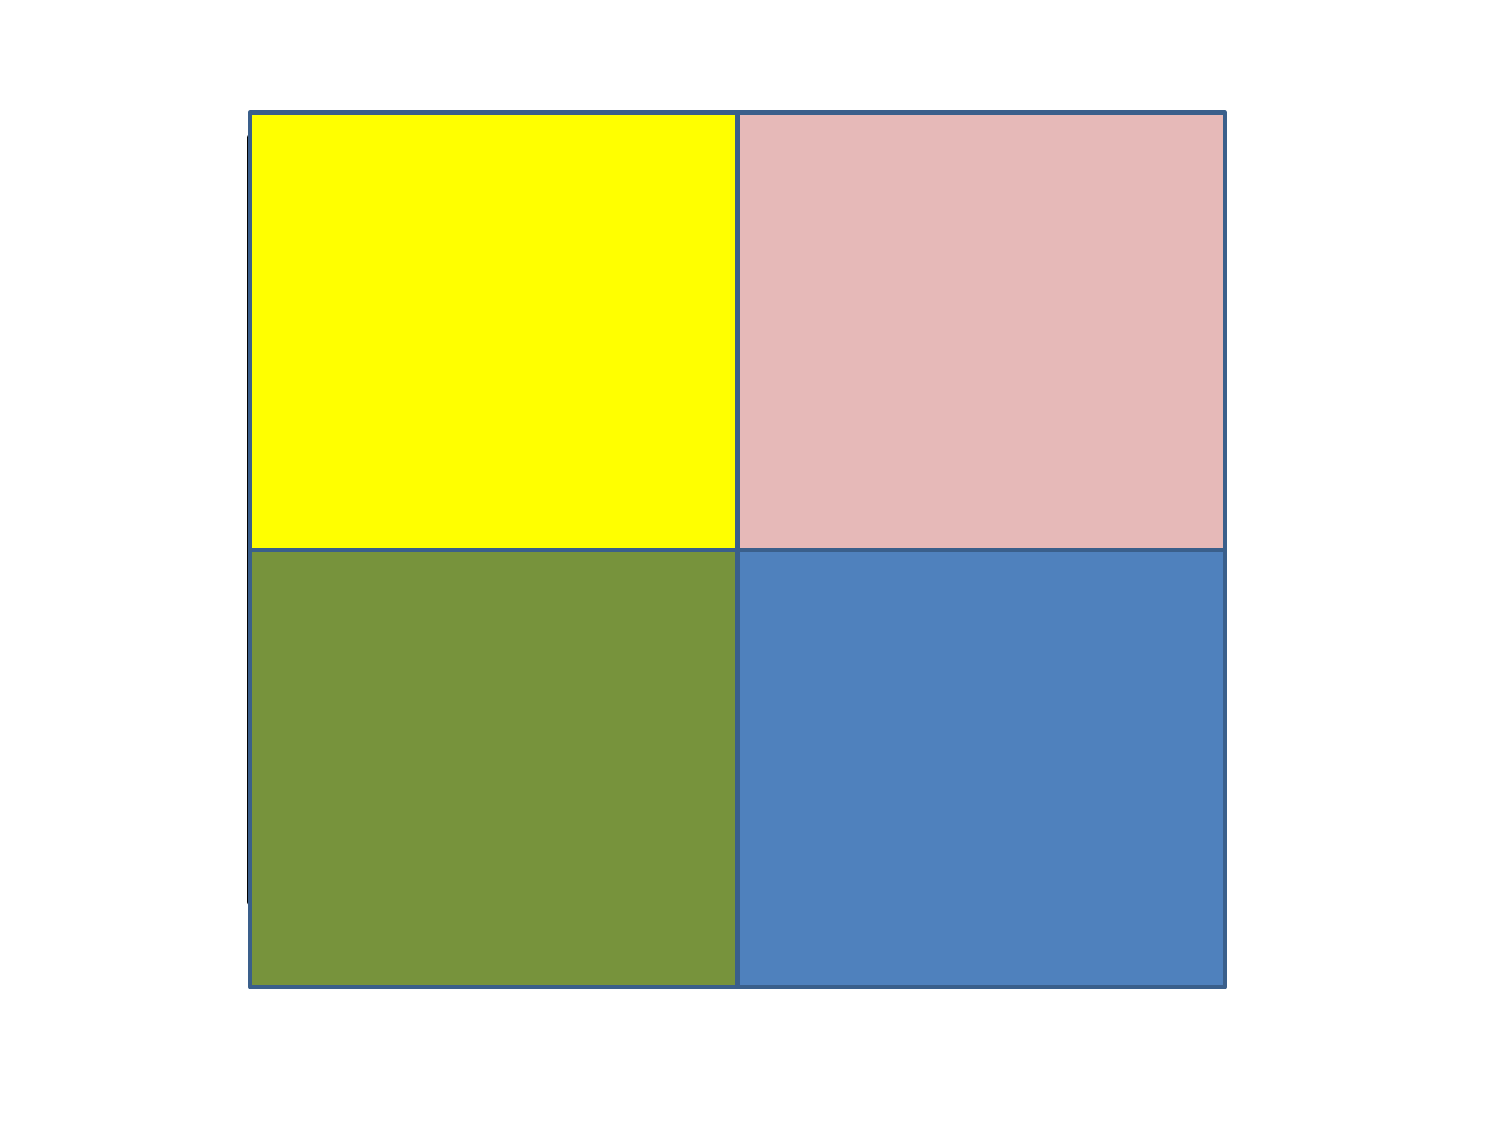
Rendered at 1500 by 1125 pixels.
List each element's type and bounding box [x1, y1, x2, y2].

text_box [735, 110, 1227, 552]
text_box [740, 552, 1227, 989]
text_box [248, 548, 740, 989]
text_box [248, 110, 735, 548]
